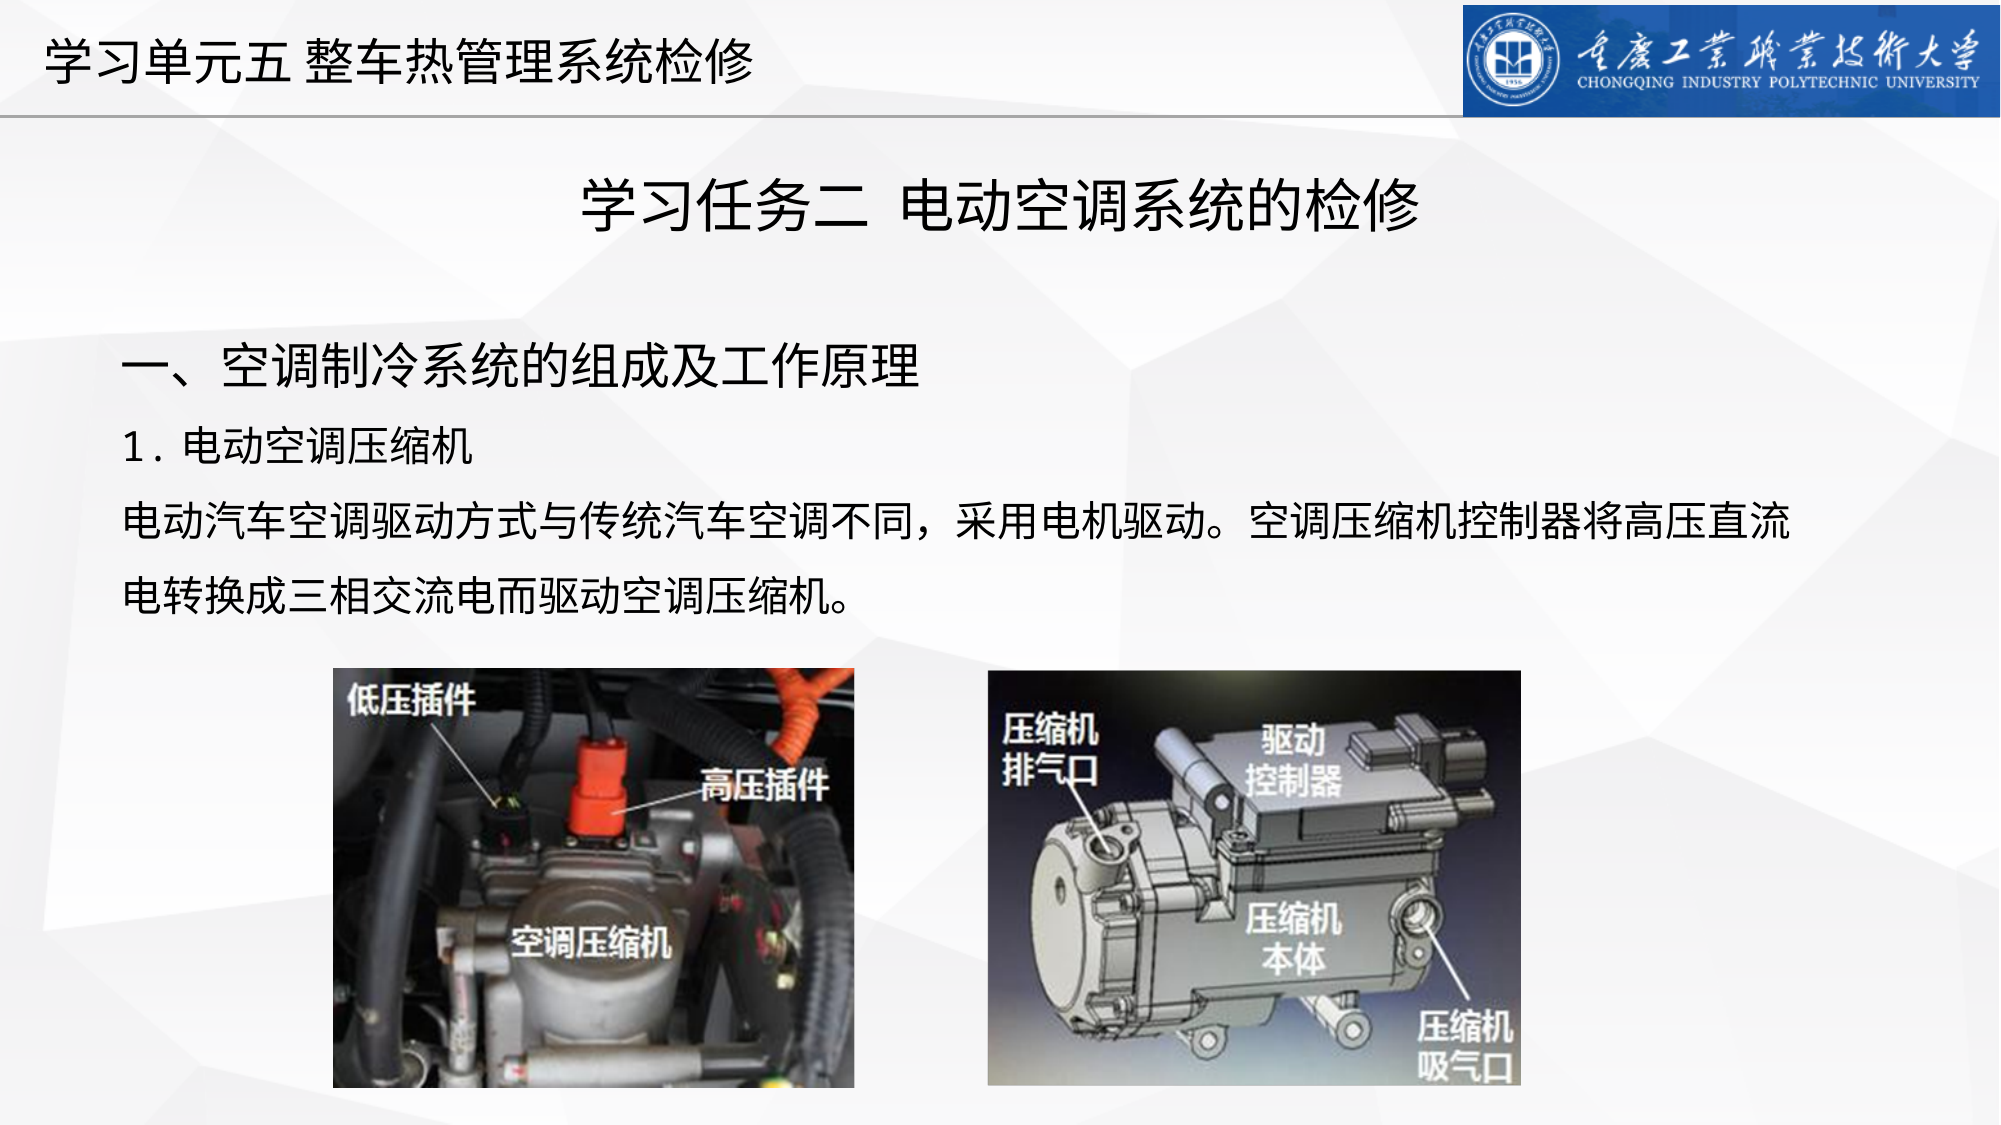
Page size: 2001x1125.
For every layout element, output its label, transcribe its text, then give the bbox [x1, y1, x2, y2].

picture [0, 0, 2001, 117]
text_box 一、空调制冷系统的组成及工作原理 1.电动空调压缩机 电动汽车空调驱动方式与传统汽车空调不同，采用电机驱动。空调压缩机控制器将高压直流电转换成三相交流电而驱动空调压缩机。 [105, 297, 1847, 627]
text_box 学习任务二 电动空调系统的检修 [433, 161, 1567, 247]
picture [0, 118, 1999, 1125]
